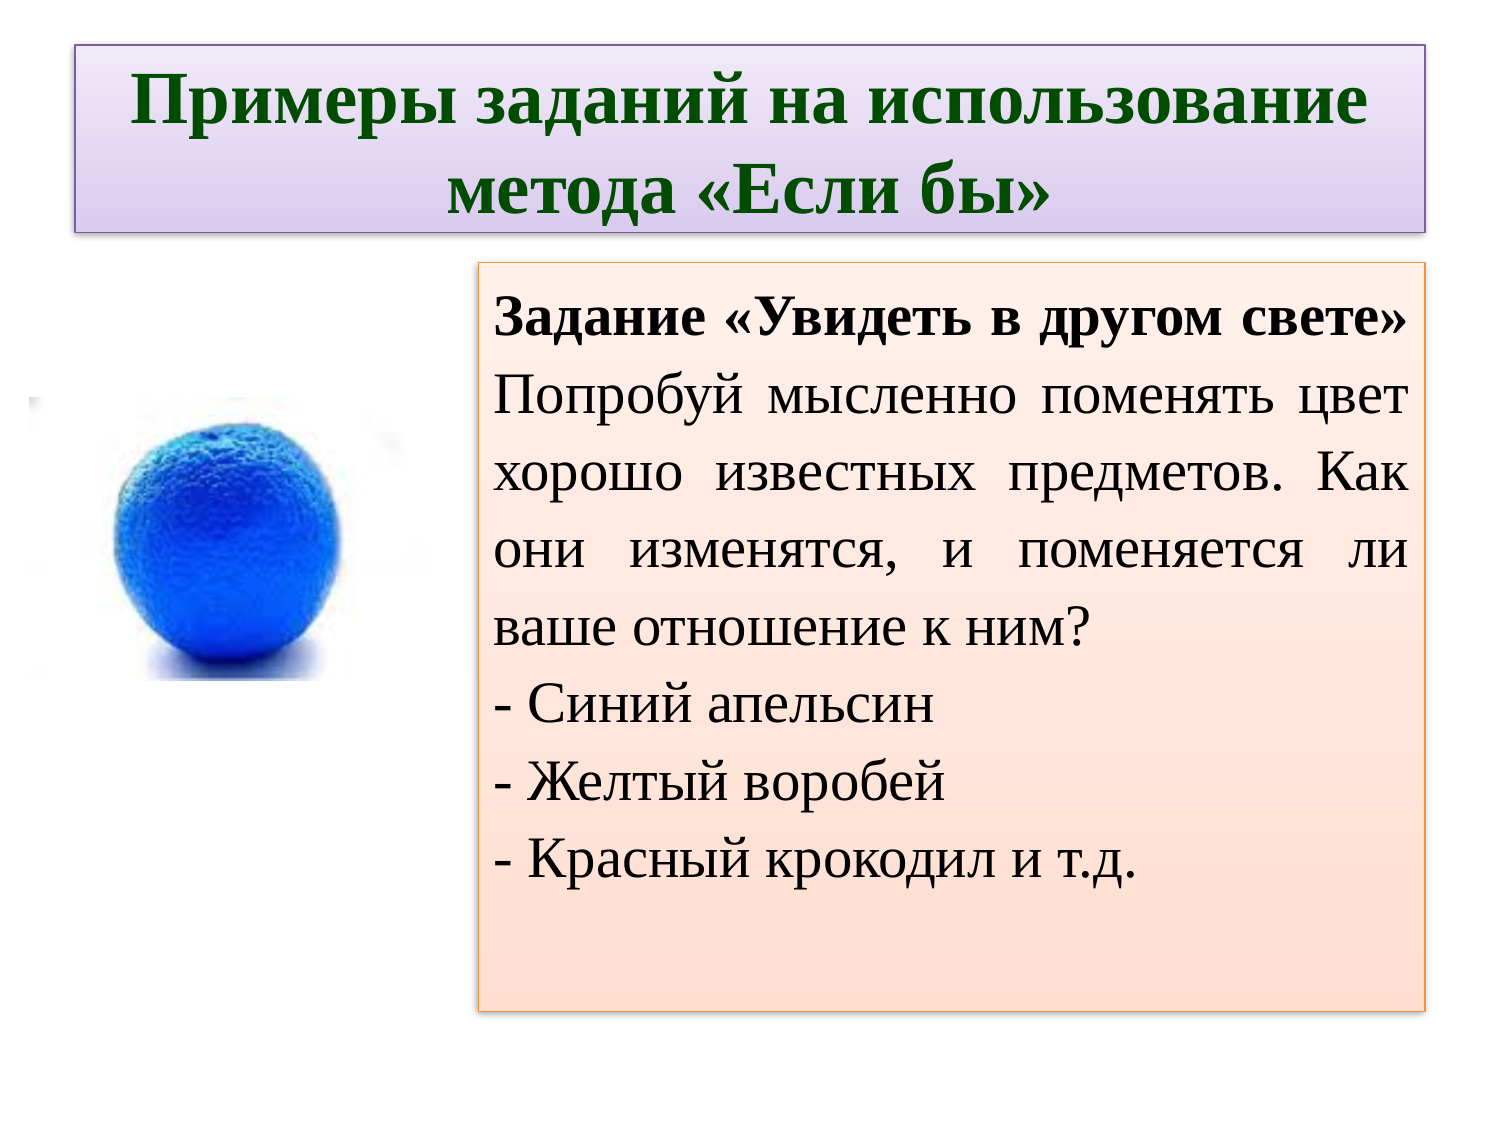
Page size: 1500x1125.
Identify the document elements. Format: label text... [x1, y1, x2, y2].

picture [29, 396, 433, 681]
title Примеры заданий на использование метода «Если бы» [74, 44, 1426, 233]
list Задание «Увидеть в другом свете» Попробуй мысленно поменять цвет хорошо известных предметов. Как они изменятся, и поменяется ли ваше отношение к ним? - Синий апельсин - Желтый воробей - Красный крокодил и т.д. [478, 262, 1426, 1012]
